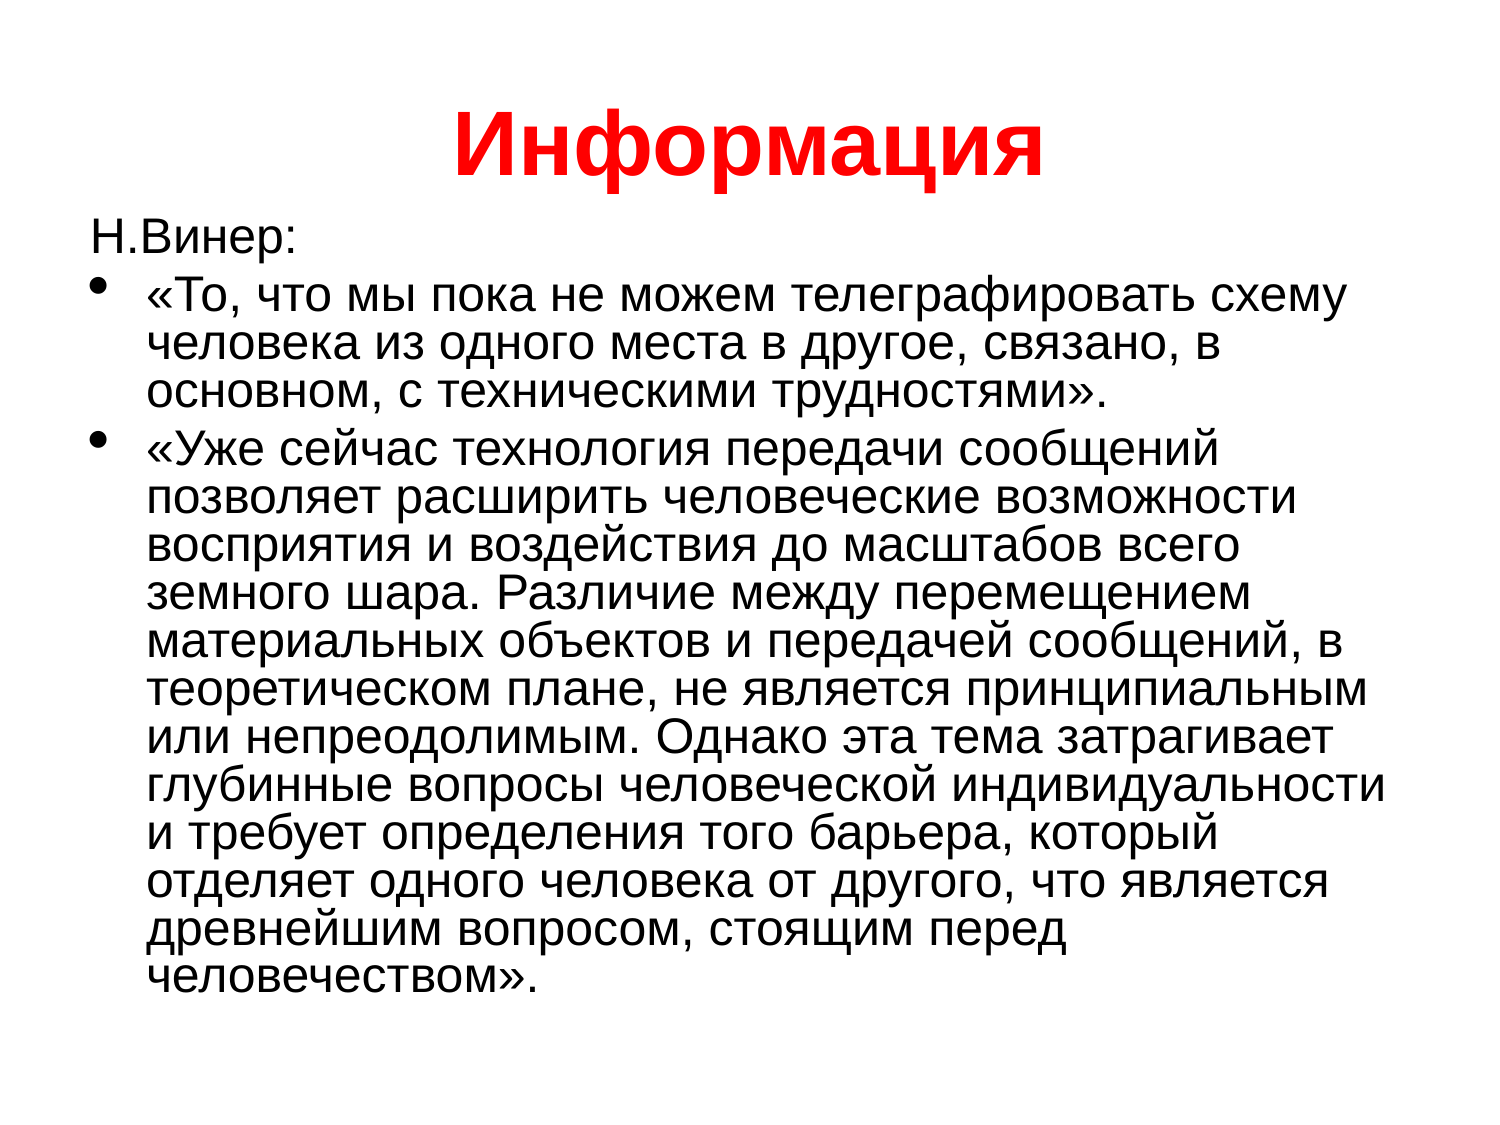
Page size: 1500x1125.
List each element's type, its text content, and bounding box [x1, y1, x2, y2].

text_box Информация [75, 45, 1425, 208]
text_box Н.Винер: «То, что мы пока не можем телеграфировать схему человека из одного места в другое, связано, в основном, с техническими трудностями». «Уже сейчас технология передачи сообщений позволяет расширить человеческие возможности восприятия и воздействия до масштабов всего земного шара. Различие между перемещением материальных объектов и передачей сообщений, в теоретическом плане, не является принципиальным или непреодолимым. Однако эта тема затрагивает глубинные вопросы человеческой индивидуальности и требует определения того барьера, который отделяет одного человека от другого, что является древнейшим вопросом, стоящим перед человечеством». [75, 208, 1425, 1047]
